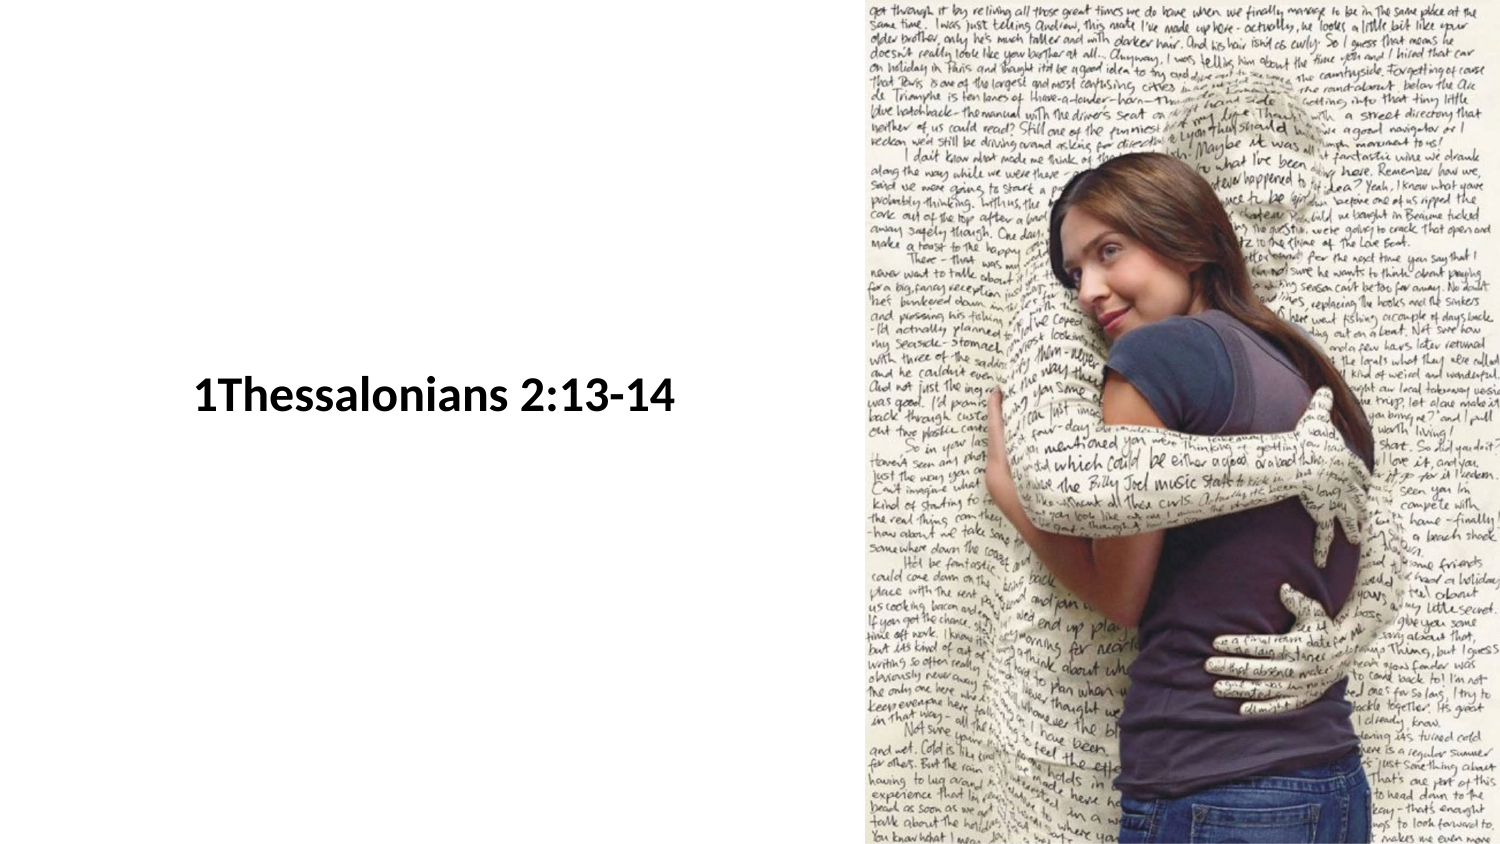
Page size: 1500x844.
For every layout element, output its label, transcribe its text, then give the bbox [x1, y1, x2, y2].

text_box 1Thessalonians 2:13-14 [0, 353, 859, 489]
picture [864, 0, 1500, 844]
